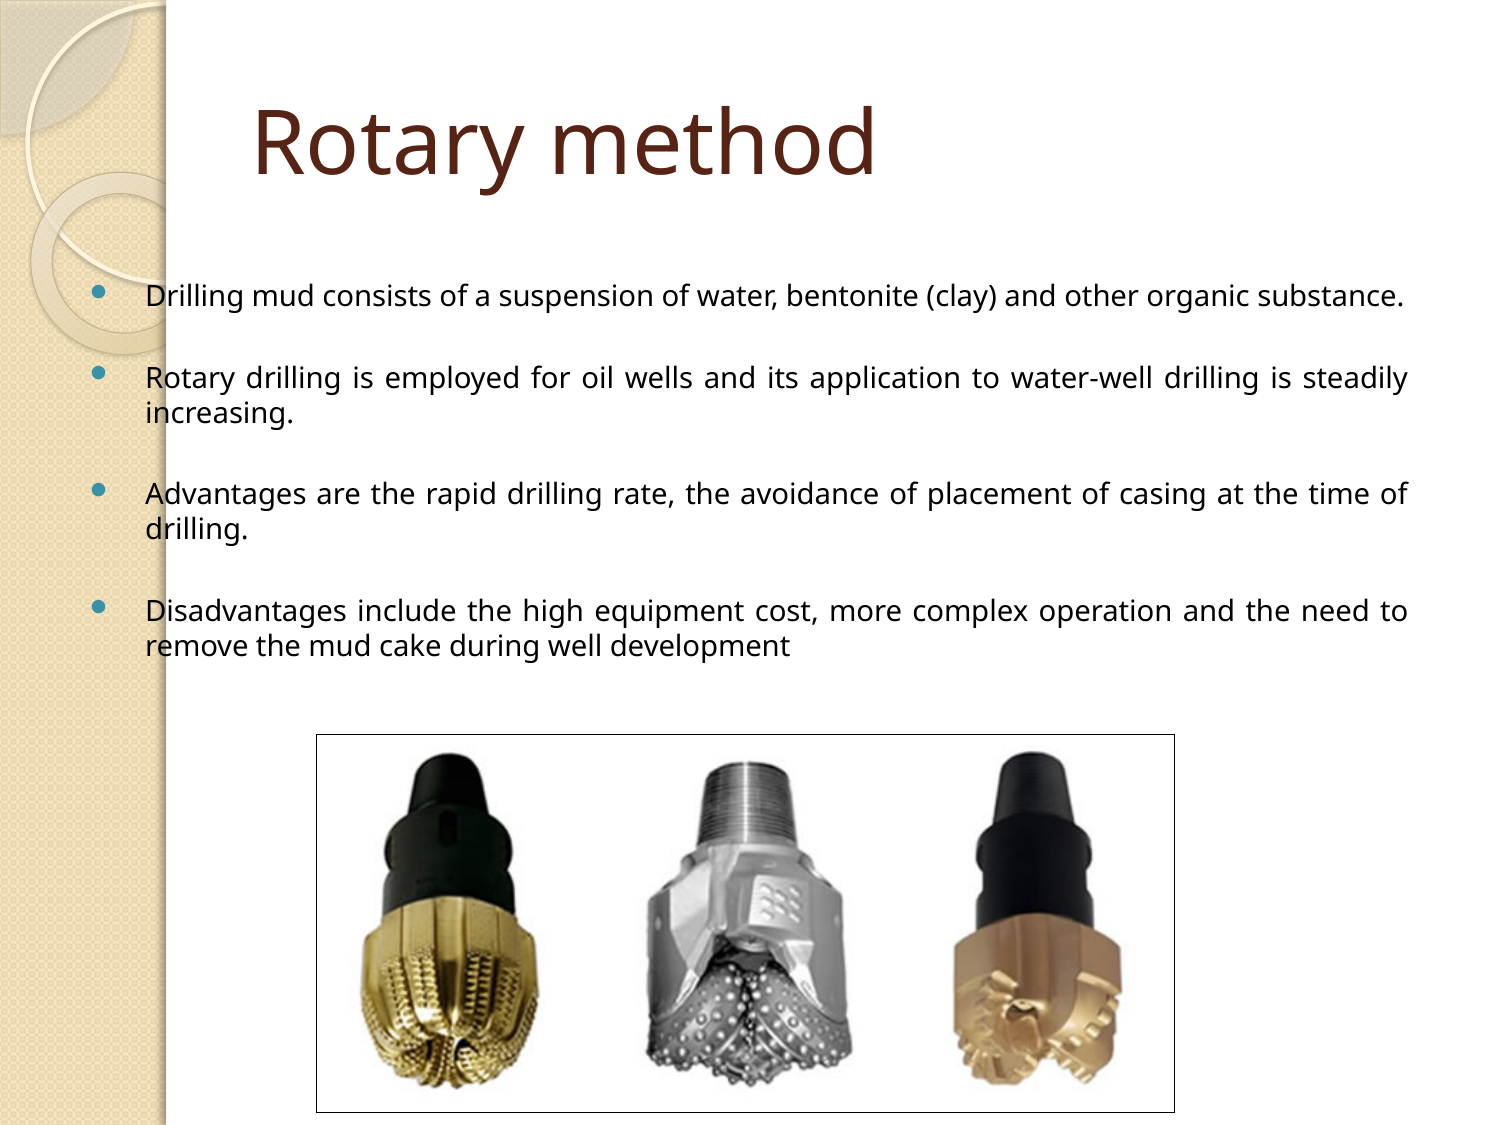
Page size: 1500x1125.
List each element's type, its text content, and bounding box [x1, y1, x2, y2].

picture [316, 734, 1176, 1113]
list Drilling mud consists of a suspension of water, bentonite (clay) and other organic substance. Rotary drilling is employed for oil wells and its application to water-well drilling is steadily increasing. Advantages are the rapid drilling rate, the avoidance of placement of casing at the time of drilling. Disadvantages include the high equipment cost, more complex operation and the need to remove the mud cake during well development [75, 270, 1425, 713]
title Rotary method [235, 45, 1466, 233]
